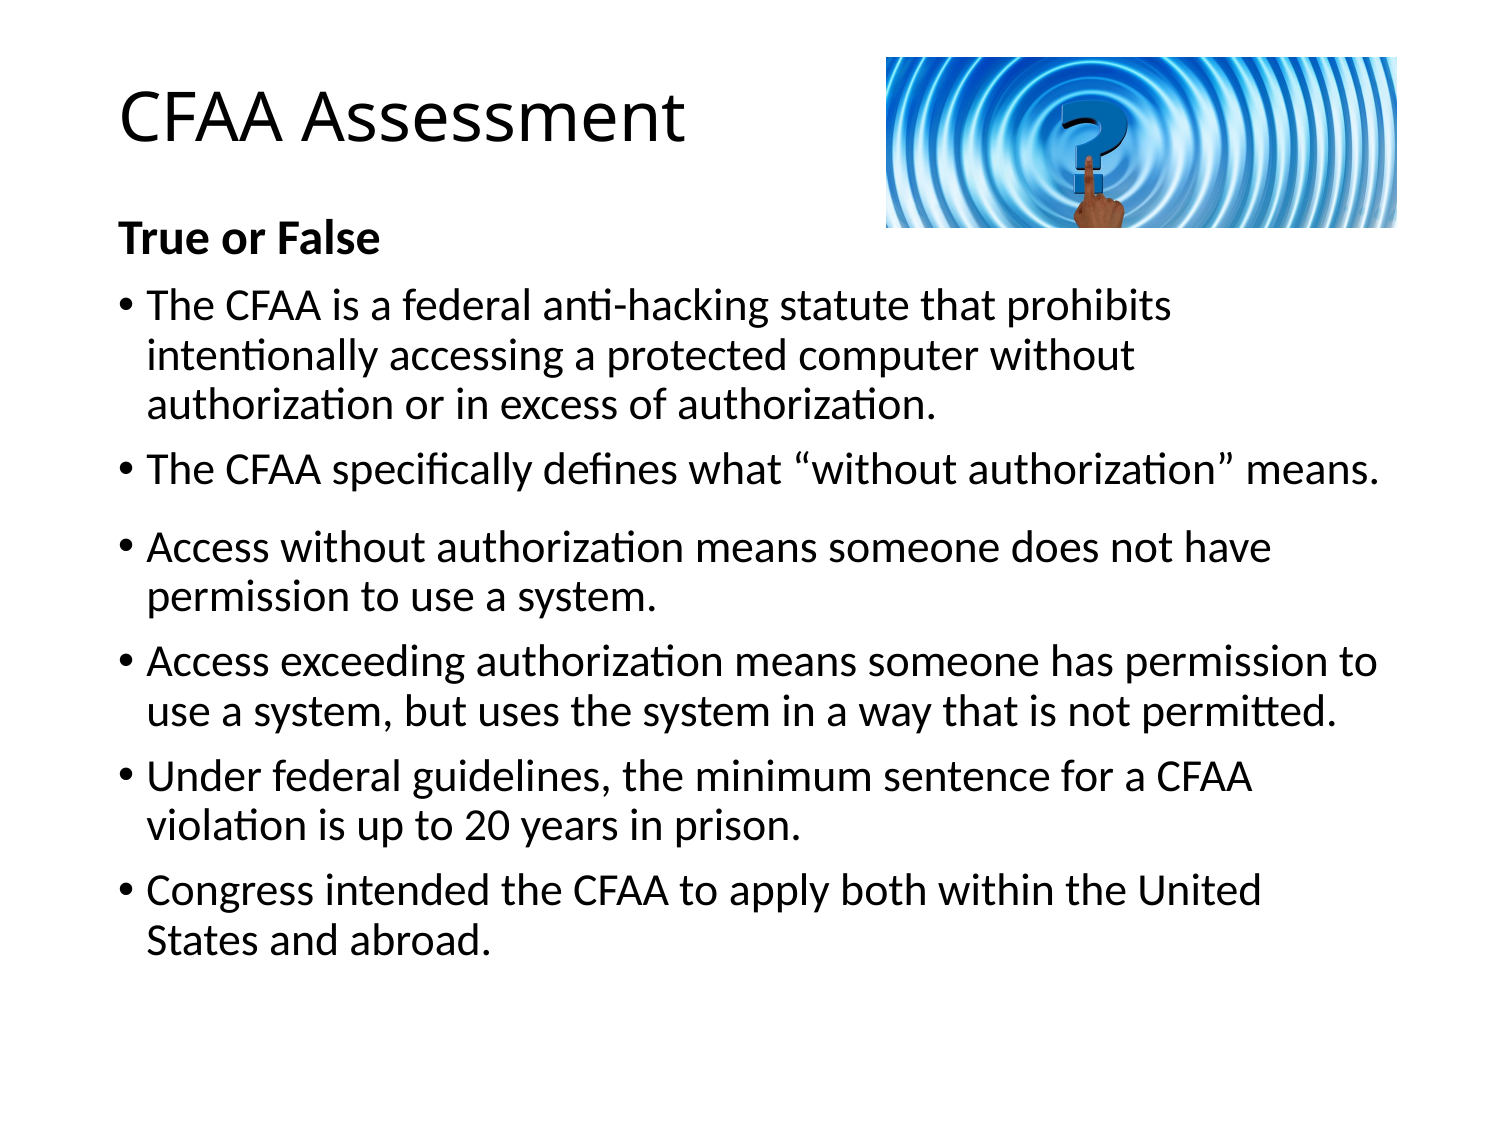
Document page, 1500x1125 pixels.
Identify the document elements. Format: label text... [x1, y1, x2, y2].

title CFAA Assessment [102, 10, 1398, 203]
list True or False The CFAA is a federal anti-hacking statute that prohibits intentionally accessing a protected computer without authorization or in excess of authorization. The CFAA specifically defines what “without authorization” means. Access without authorization means someone does not have permission to use a system. Access exceeding authorization means someone has permission to use a system, but uses the system in a way that is not permitted. Under federal guidelines, the minimum sentence for a CFAA violation is up to 20 years in prison. Congress intended the CFAA to apply both within the United States and abroad. [102, 203, 1398, 919]
picture [886, 57, 1397, 228]
